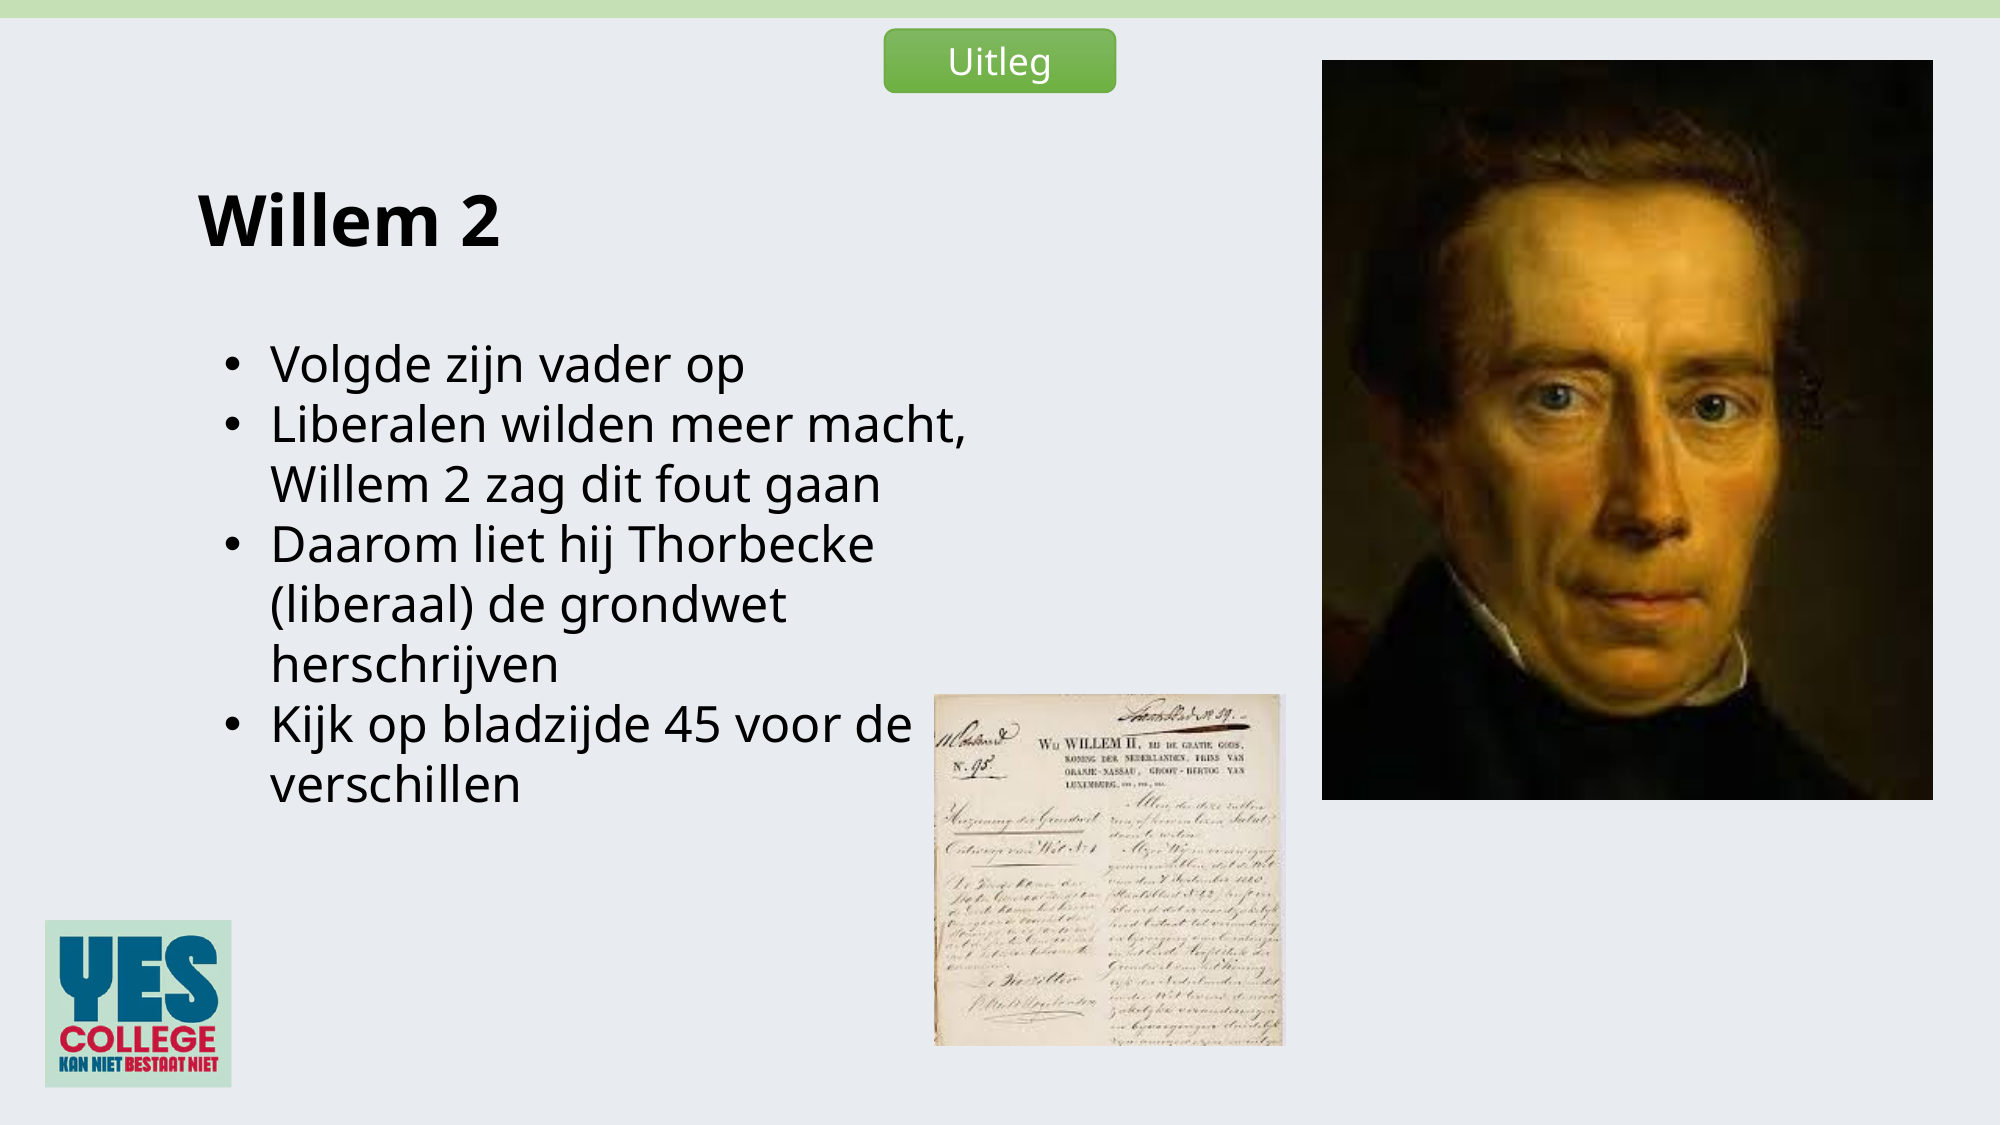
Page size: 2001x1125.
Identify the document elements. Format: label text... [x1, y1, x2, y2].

text_box Volgde zijn vader op Liberalen wilden meer macht, Willem 2 zag dit fout gaan Daarom liet hij Thorbecke (liberaal) de grondwet herschrijven Kijk op bladzijde 45 voor de verschillen [209, 325, 1079, 881]
picture [0, 913, 356, 1093]
text_box Willem 2 [183, 168, 1321, 269]
picture [1321, 60, 1933, 801]
picture [933, 693, 1287, 1047]
text_box [0, 0, 2000, 18]
text_box Uitleg [883, 28, 1117, 94]
